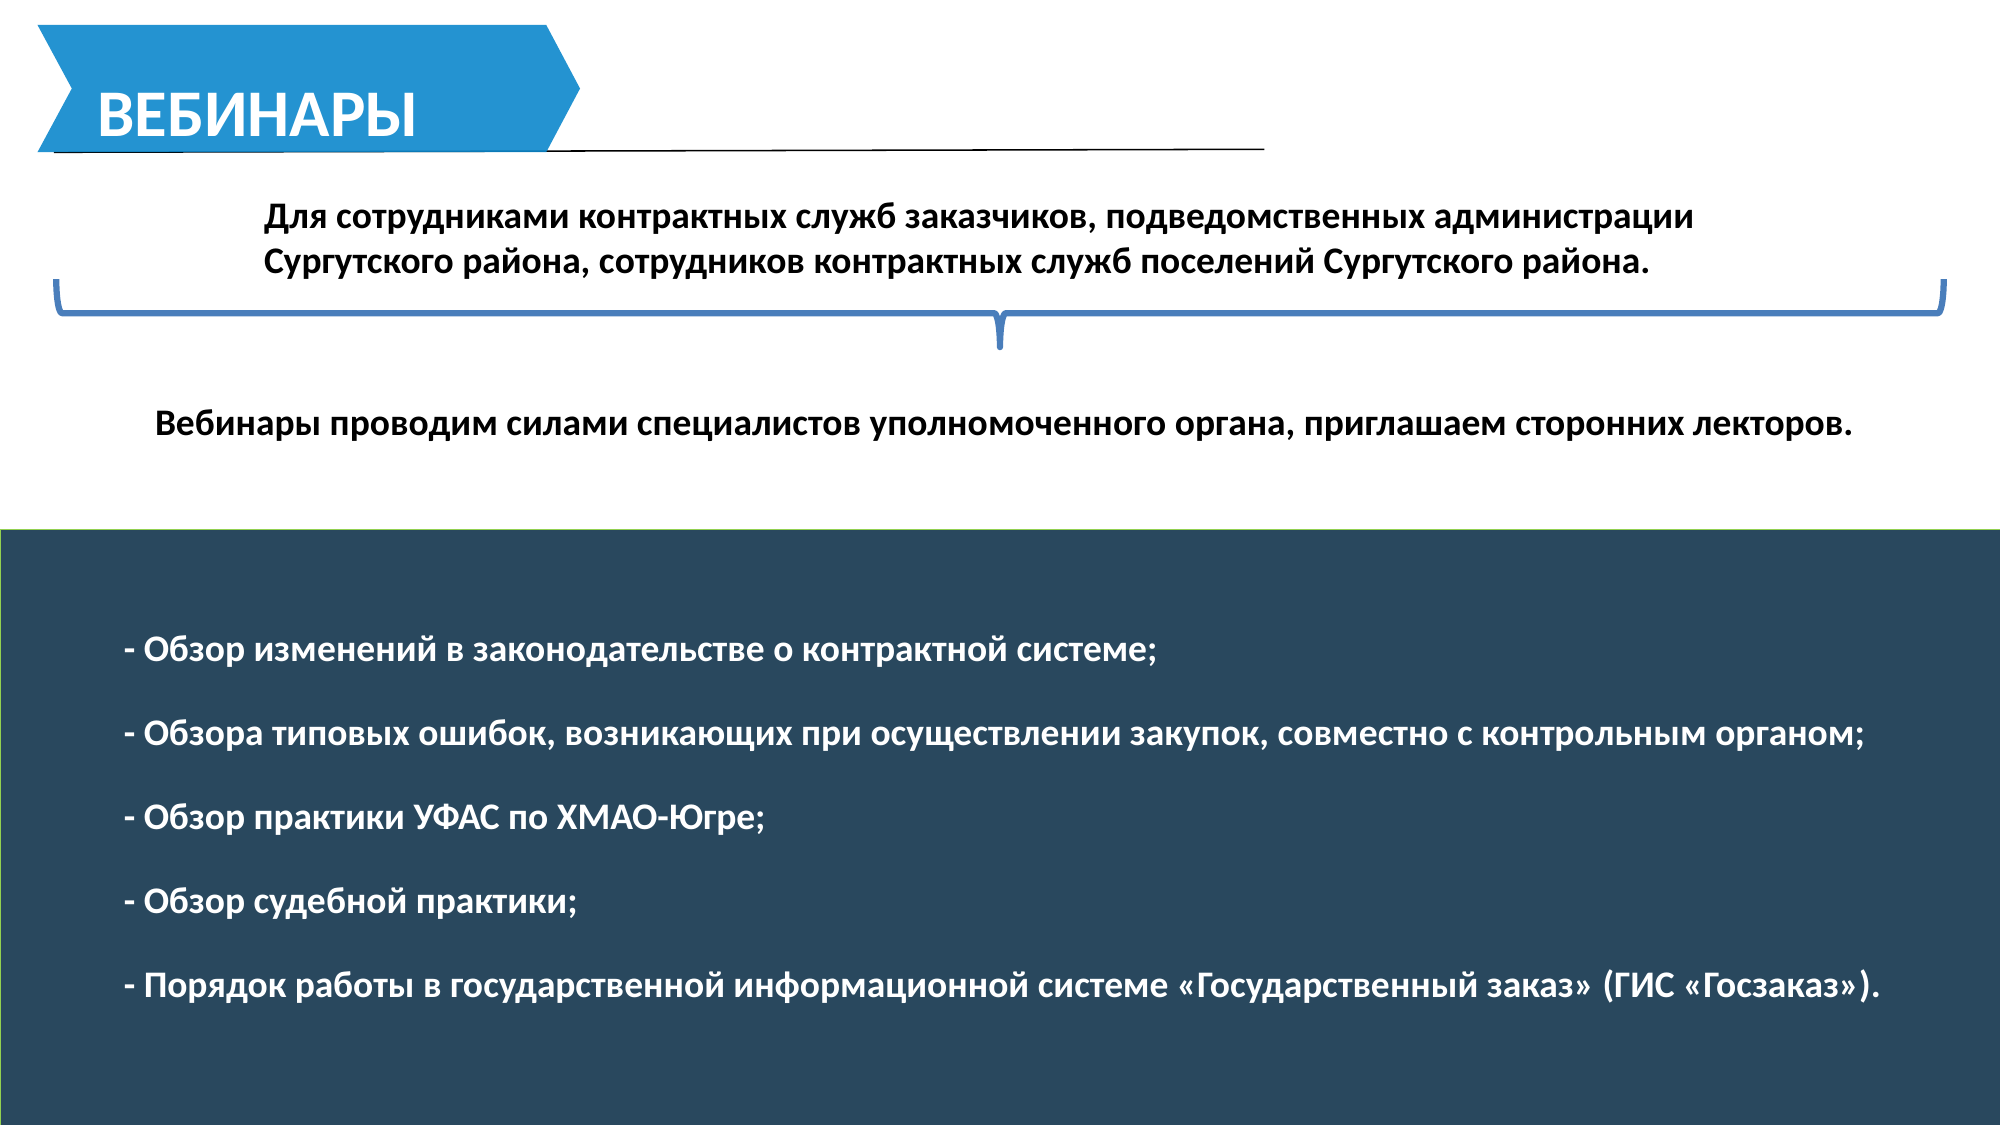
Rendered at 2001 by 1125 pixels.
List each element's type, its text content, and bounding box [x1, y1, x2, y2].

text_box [53, 148, 1265, 153]
text_box Для сотрудниками контрактных служб заказчиков, подведомственных администрации Сургутского района, сотрудников контрактных служб поселений Сургутского района. [249, 183, 1844, 279]
text_box [55, 279, 1945, 348]
text_box [0, 529, 2000, 1125]
text_box Вебинары проводим силами специалистов уполномоченного органа, приглашаем сторонних лекторов. [140, 381, 1953, 451]
text_box ВЕБИНАРЫ [37, 24, 581, 153]
text_box - Обзор изменений в законодательстве о контрактной системе; - Обзора типовых ошибок, возникающих при осуществлении закупок, совместно с контрольным органом; - Обзор практики УФАС по ХМАО-Югре; - Обзор судебной практики; - Порядок работы в государственной информационной системе «Государственный заказ» (ГИС «Госзаказ»). [108, 560, 1984, 1125]
